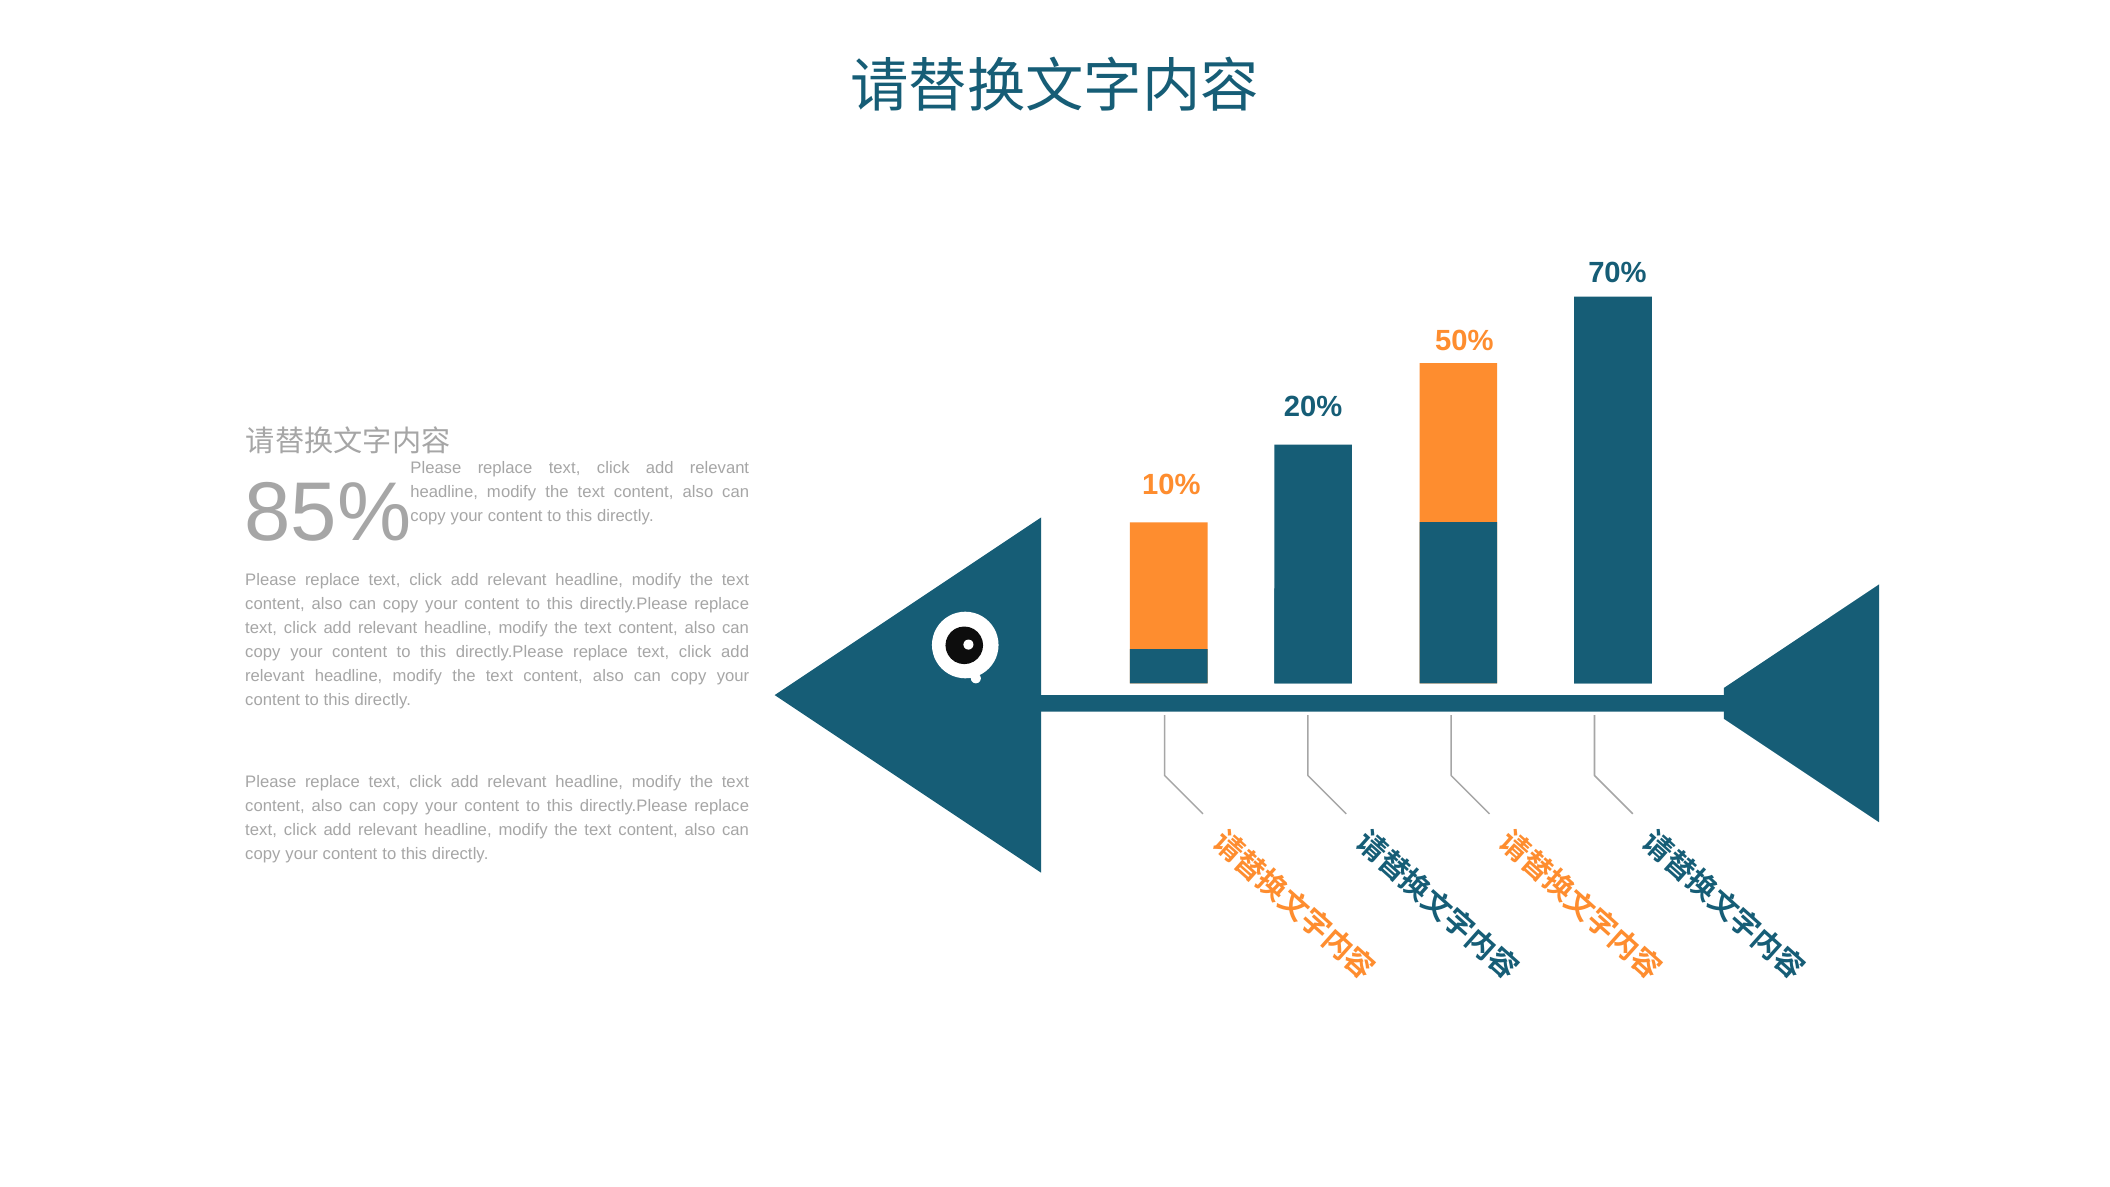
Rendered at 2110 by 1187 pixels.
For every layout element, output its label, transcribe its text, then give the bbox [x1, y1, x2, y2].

text_box 85% [244, 436, 412, 557]
text_box Please replace text, click add relevant headline, modify the text content, also can copy your content to this directly. [410, 453, 750, 525]
text_box 请替换文字内容 [795, 26, 1314, 125]
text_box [774, 238, 1879, 928]
text_box Please replace text, click add relevant headline, modify the text content, also can copy your content to this directly.Please replace text, click add relevant headline, modify the text content, also can copy your content to this directly. [245, 766, 750, 863]
text_box 请替换文字内容 [245, 415, 451, 453]
text_box Please replace text, click add relevant headline, modify the text content, also can copy your content to this directly.Please replace text, click add relevant headline, modify the text content, also can copy your content to this directly.Please replace text, click add relevant headline, modify the text content, also can copy your content to this directly. [245, 564, 750, 709]
